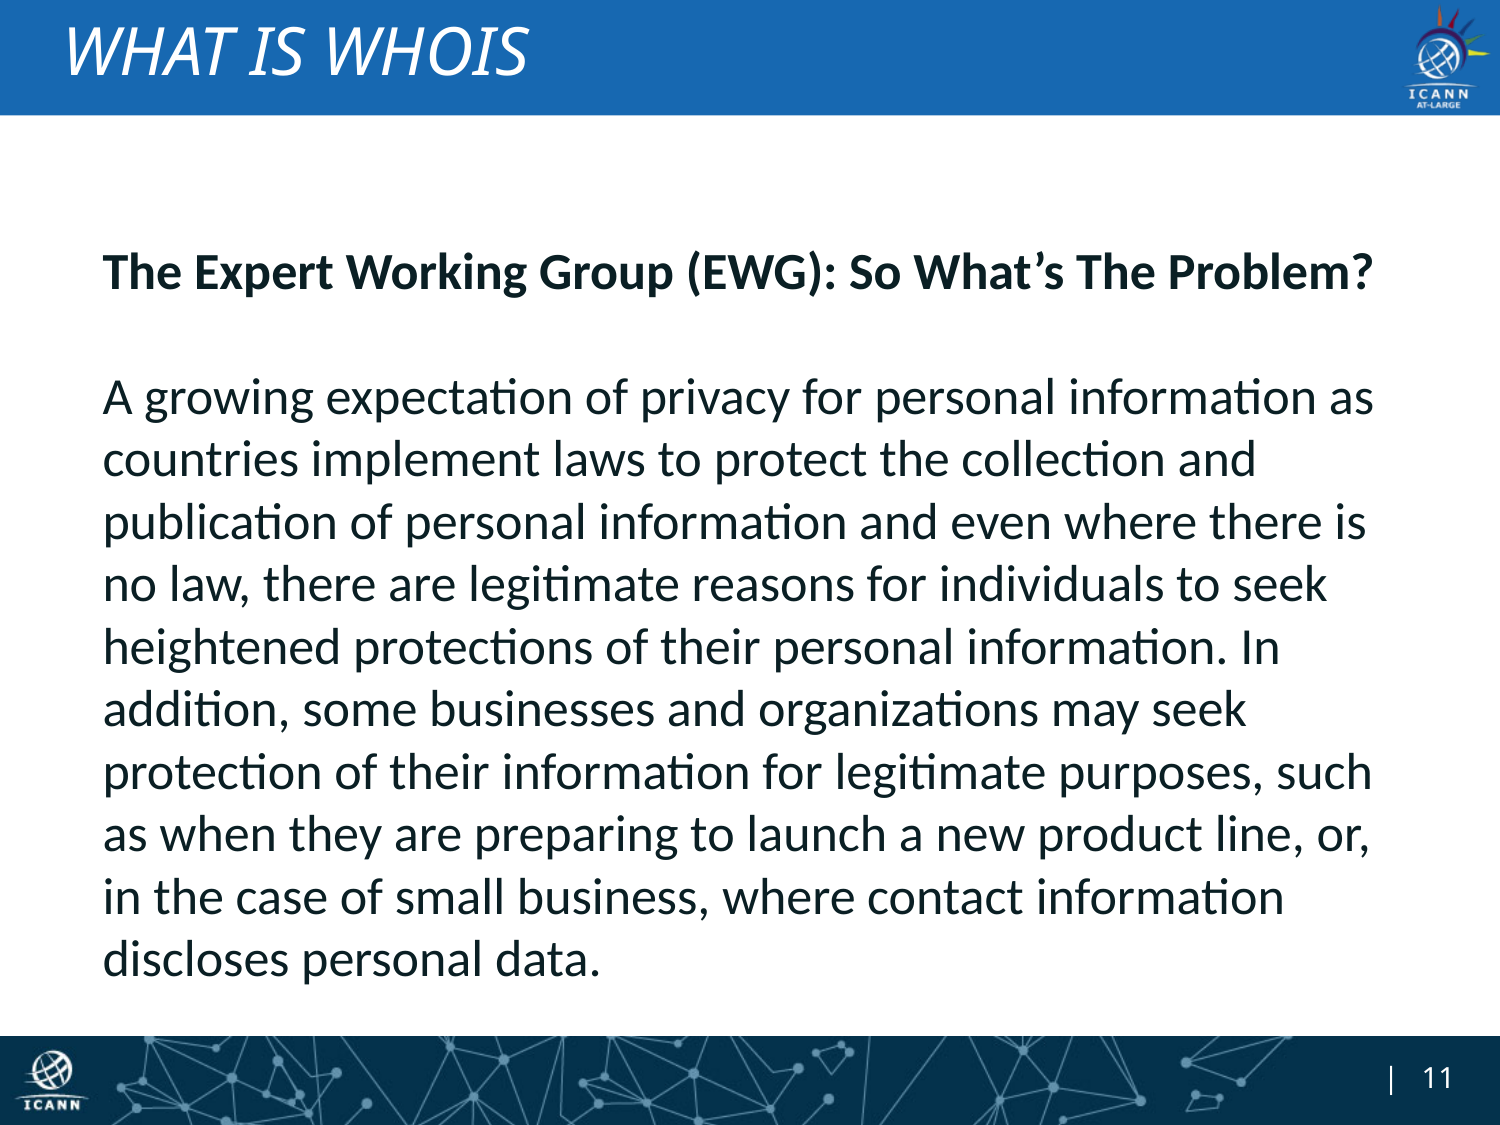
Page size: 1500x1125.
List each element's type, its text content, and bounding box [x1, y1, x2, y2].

picture [1389, 0, 1493, 112]
picture [0, 1036, 1500, 1125]
title WHAT IS WHOIS [1493, 0, 1500, 116]
title WHAT IS WHOIS [0, 0, 1388, 116]
text_box The Expert Working Group (EWG): So What’s The Problem? A growing expectation of privacy for personal information as countries implement laws to protect the collection and publication of personal information and even where there is no law, there are legitimate reasons for individuals to seek heightened protections of their personal information. In addition, some businesses and organizations may seek protection of their information for legitimate purposes, such as when they are preparing to launch a new product line, or, in the case of small business, where contact information discloses personal data. [87, 230, 1417, 1040]
